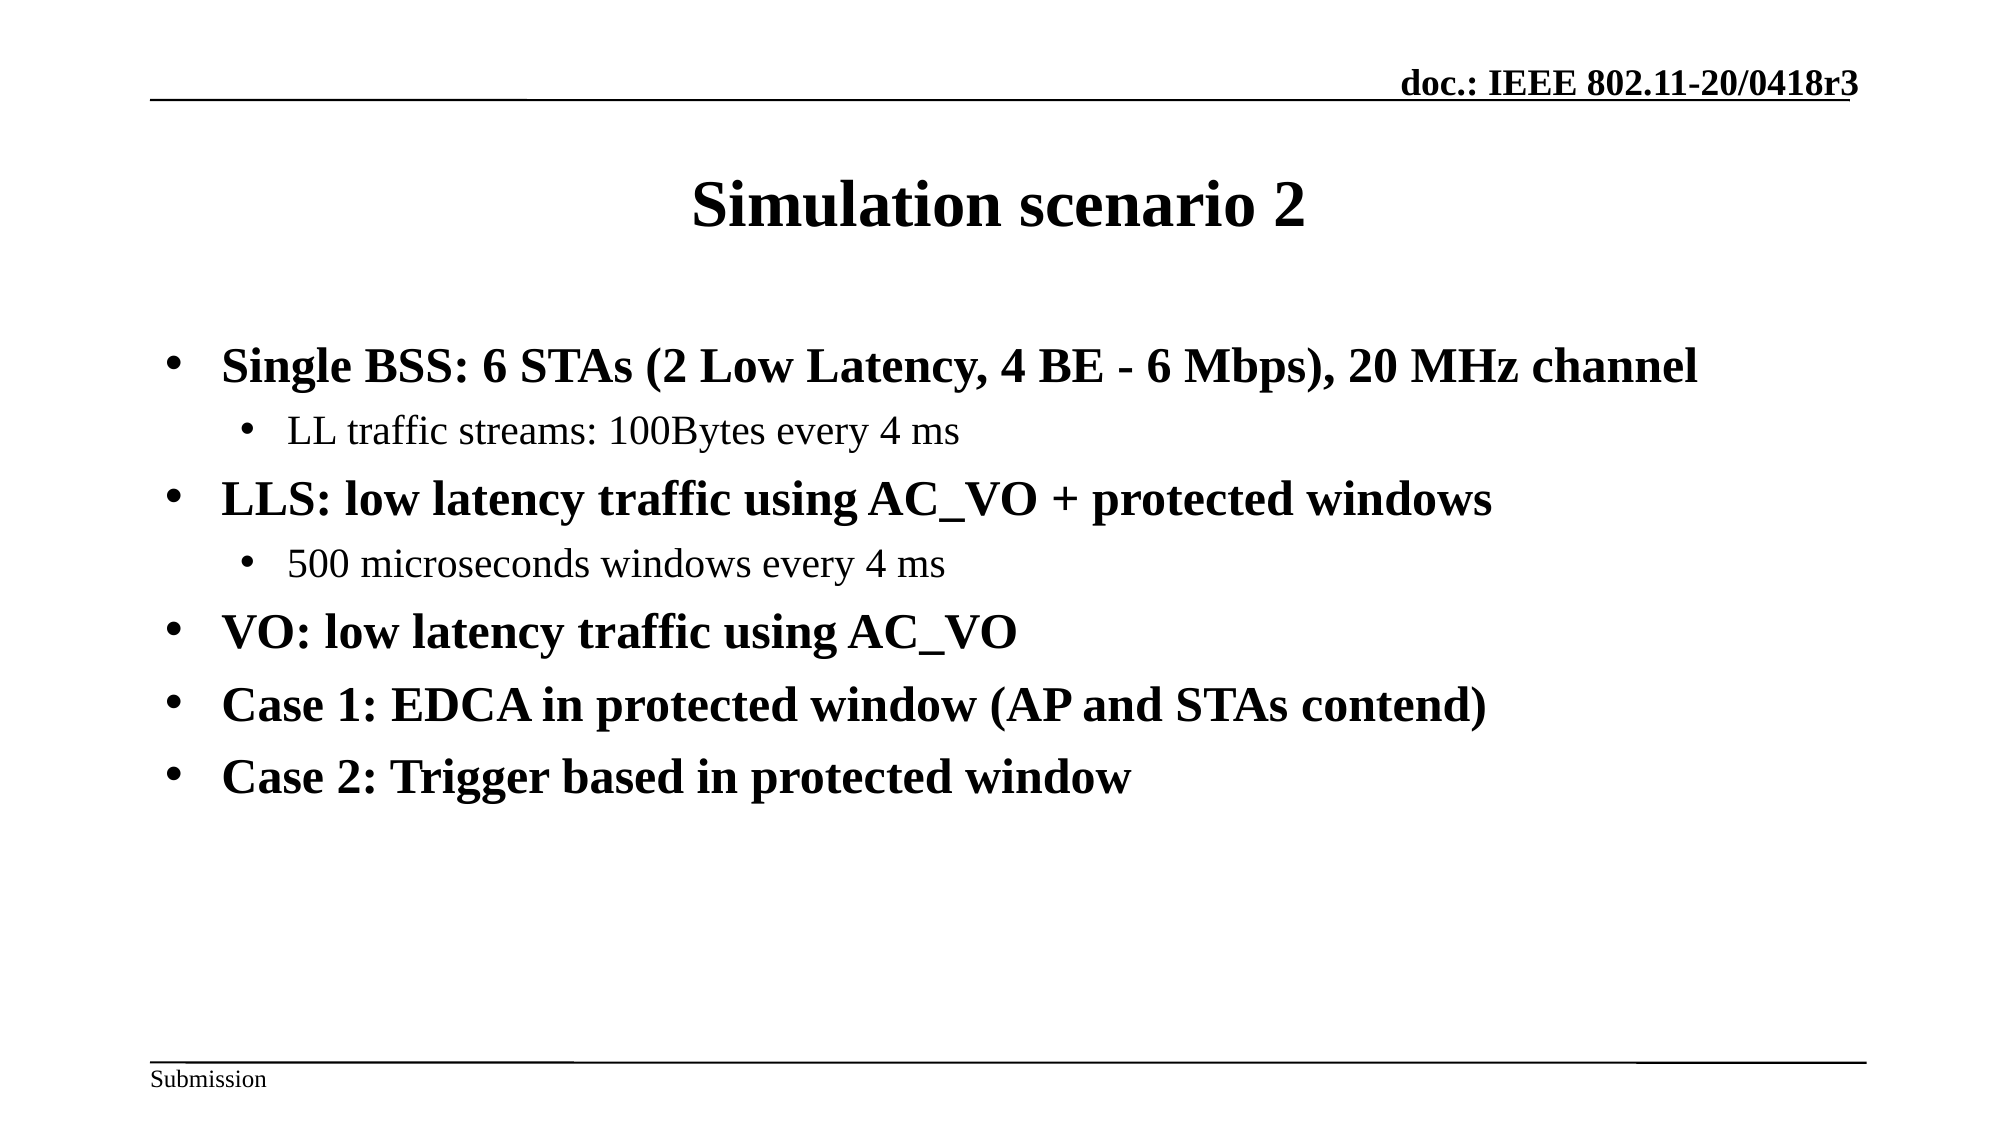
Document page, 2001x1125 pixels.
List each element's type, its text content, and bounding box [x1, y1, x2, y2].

title Simulation scenario 2 [149, 112, 1850, 288]
list Single BSS: 6 STAs (2 Low Latency, 4 BE - 6 Mbps), 20 MHz channel LL traffic streams: 100Bytes every 4 ms LLS: low latency traffic using AC_VO + protected windows 500 microseconds windows every 4 ms VO: low latency traffic using AC_VO Case 1: EDCA in protected window (AP and STAs contend) Case 2: Trigger based in protected window [149, 324, 1850, 1000]
